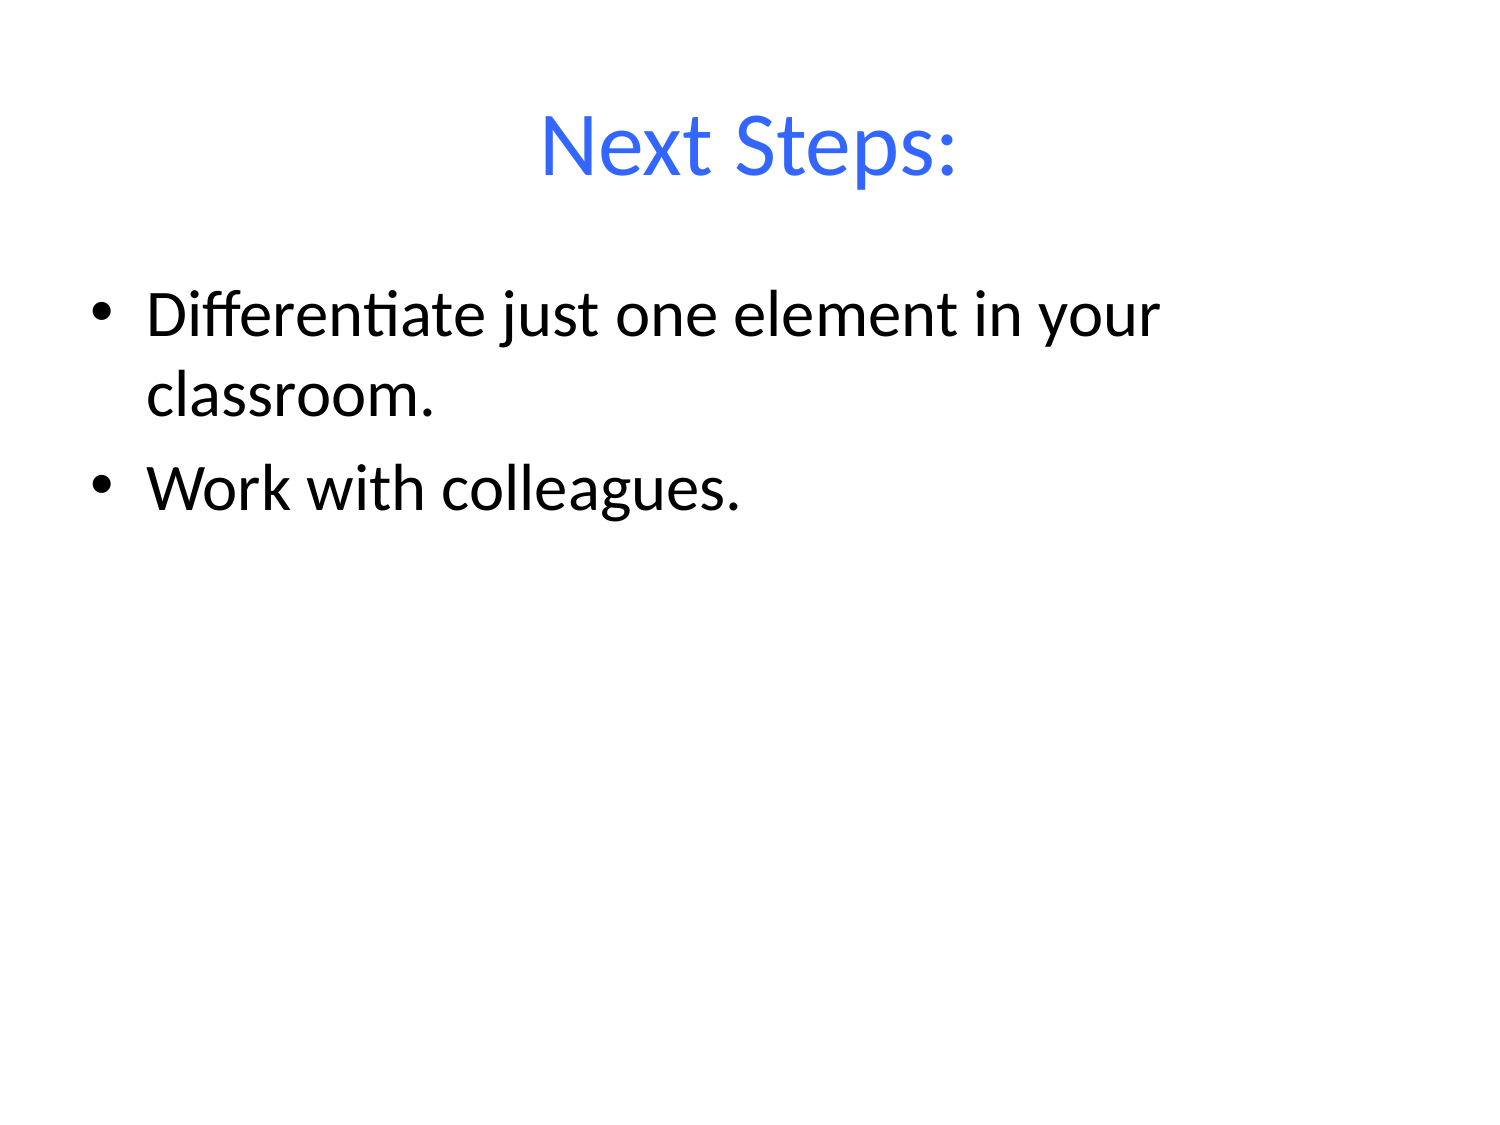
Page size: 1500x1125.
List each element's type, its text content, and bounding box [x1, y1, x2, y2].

list Differentiate just one element in your classroom. Work with colleagues. [75, 262, 1425, 1005]
title Next Steps: [75, 45, 1425, 233]
